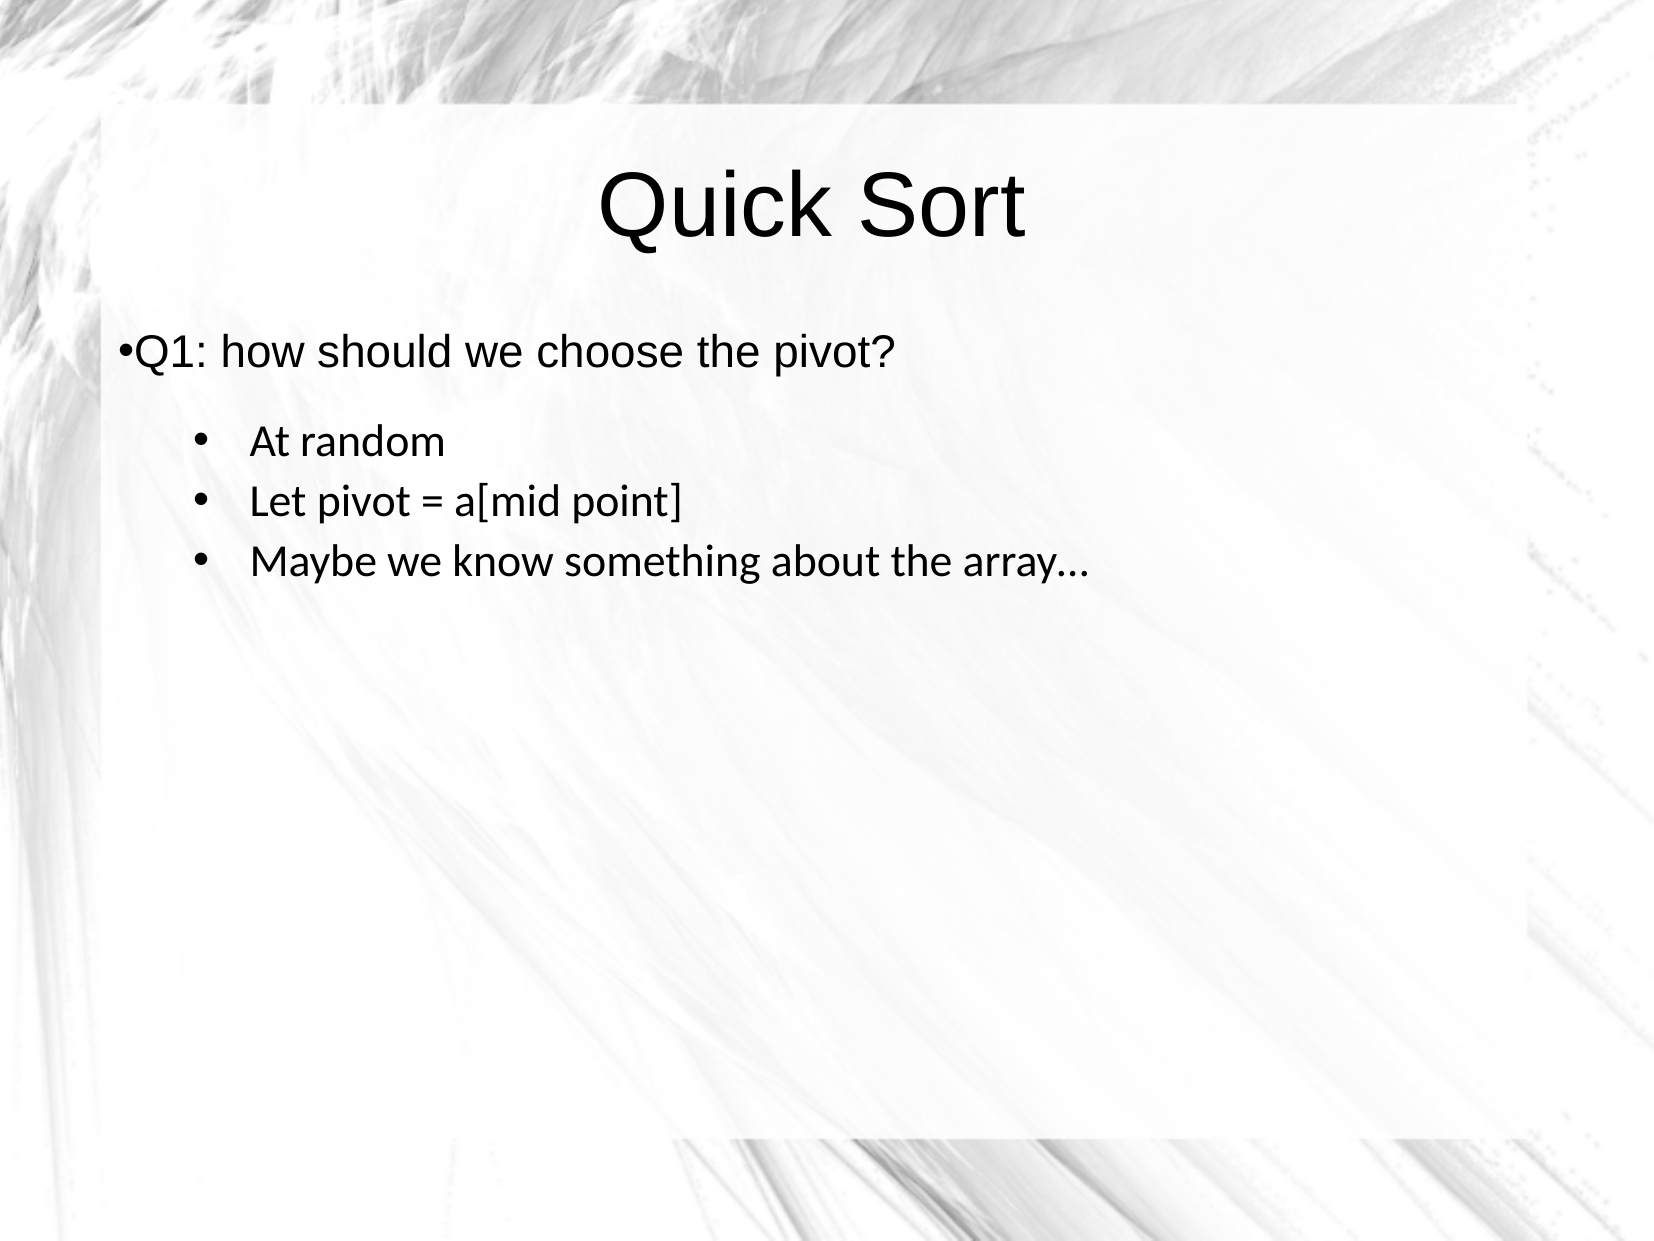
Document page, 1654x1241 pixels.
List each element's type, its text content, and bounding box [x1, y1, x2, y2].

title Quick Sort [118, 112, 1506, 281]
picture [0, 0, 1654, 1241]
list Q1: how should we choose the pivot? At random Let pivot = a[mid point] Maybe we know something about the array… [118, 319, 1571, 1109]
